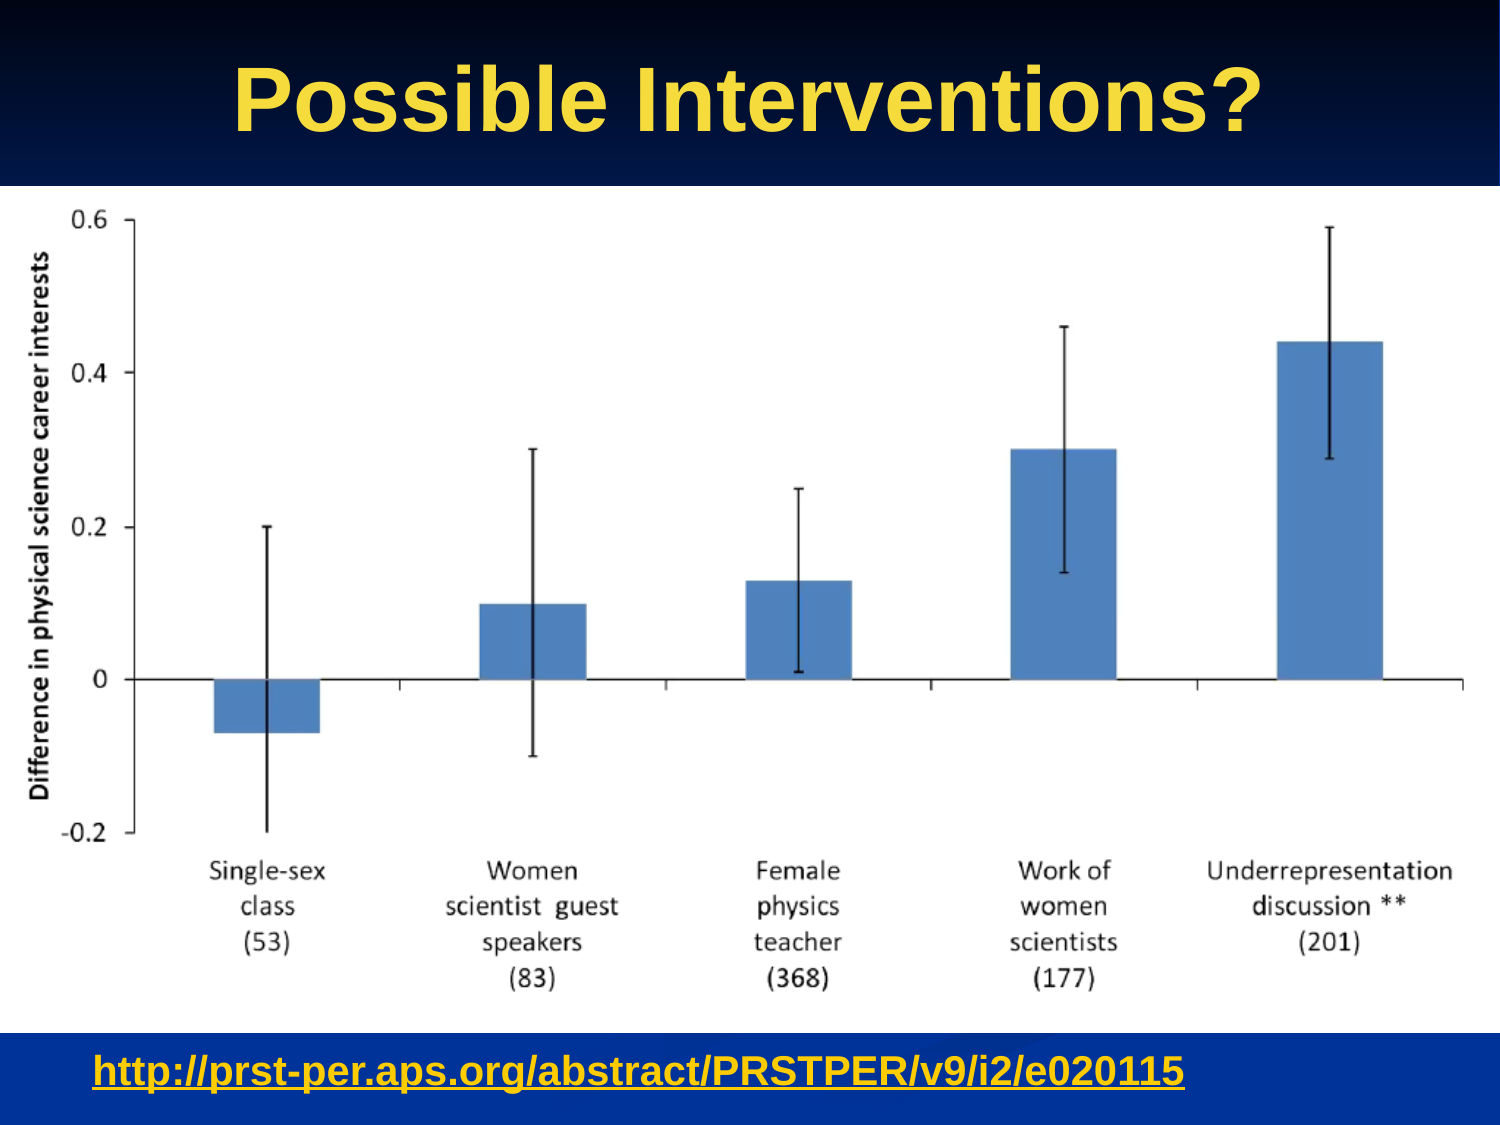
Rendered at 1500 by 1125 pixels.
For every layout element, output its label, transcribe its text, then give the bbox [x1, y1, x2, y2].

list http://prst-per.aps.org/abstract/PRSTPER/v9/i2/e020115 [76, 1041, 1428, 1125]
title Possible Interventions? [74, 1, 1426, 184]
picture [0, 186, 1500, 1033]
